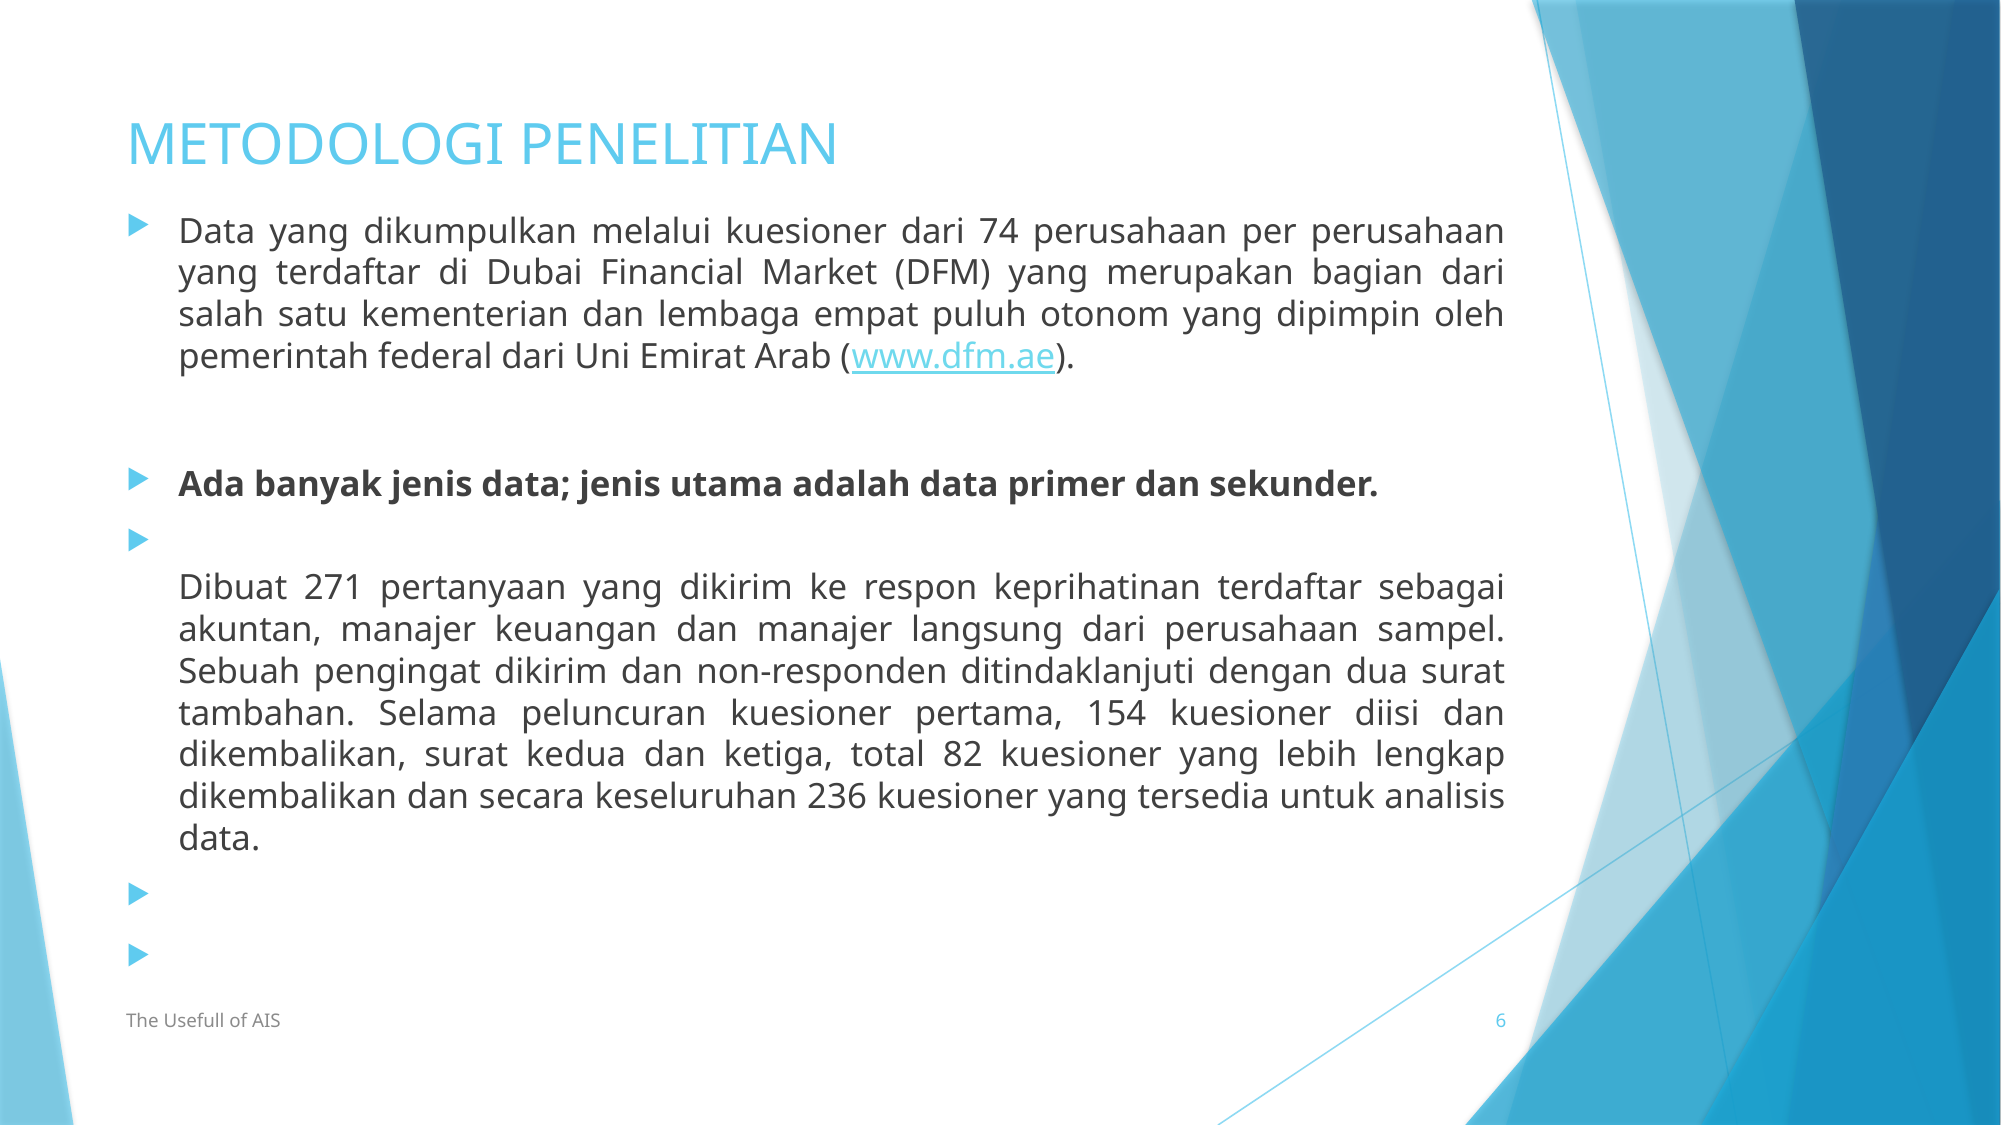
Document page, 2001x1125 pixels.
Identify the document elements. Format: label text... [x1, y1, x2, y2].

footer The Usefull of AIS [111, 991, 1145, 1051]
title METODOLOGI PENELITIAN [111, 99, 1522, 184]
slide_number 6 [1409, 991, 1522, 1051]
list Data yang dikumpulkan melalui kuesioner dari 74 perusahaan per perusahaan yang terdaftar di Dubai Financial Market (DFM) yang merupakan bagian dari salah satu kementerian dan lembaga empat puluh otonom yang dipimpin oleh pemerintah federal dari Uni Emirat Arab (www.dfm.ae). Ada banyak jenis data; jenis utama adalah data primer dan sekunder. Dibuat 271 pertanyaan yang dikirim ke respon keprihatinan terdaftar sebagai akuntan, manajer keuangan dan manajer langsung dari perusahaan sampel. Sebuah pengingat dikirim dan non-responden ditindaklanjuti dengan dua surat tambahan. Selama peluncuran kuesioner pertama, 154 kuesioner diisi dan dikembalikan, surat kedua dan ketiga, total 82 kuesioner yang lebih lengkap dikembalikan dan secara keseluruhan 236 kuesioner yang tersedia untuk analisis data. [111, 200, 1522, 992]
